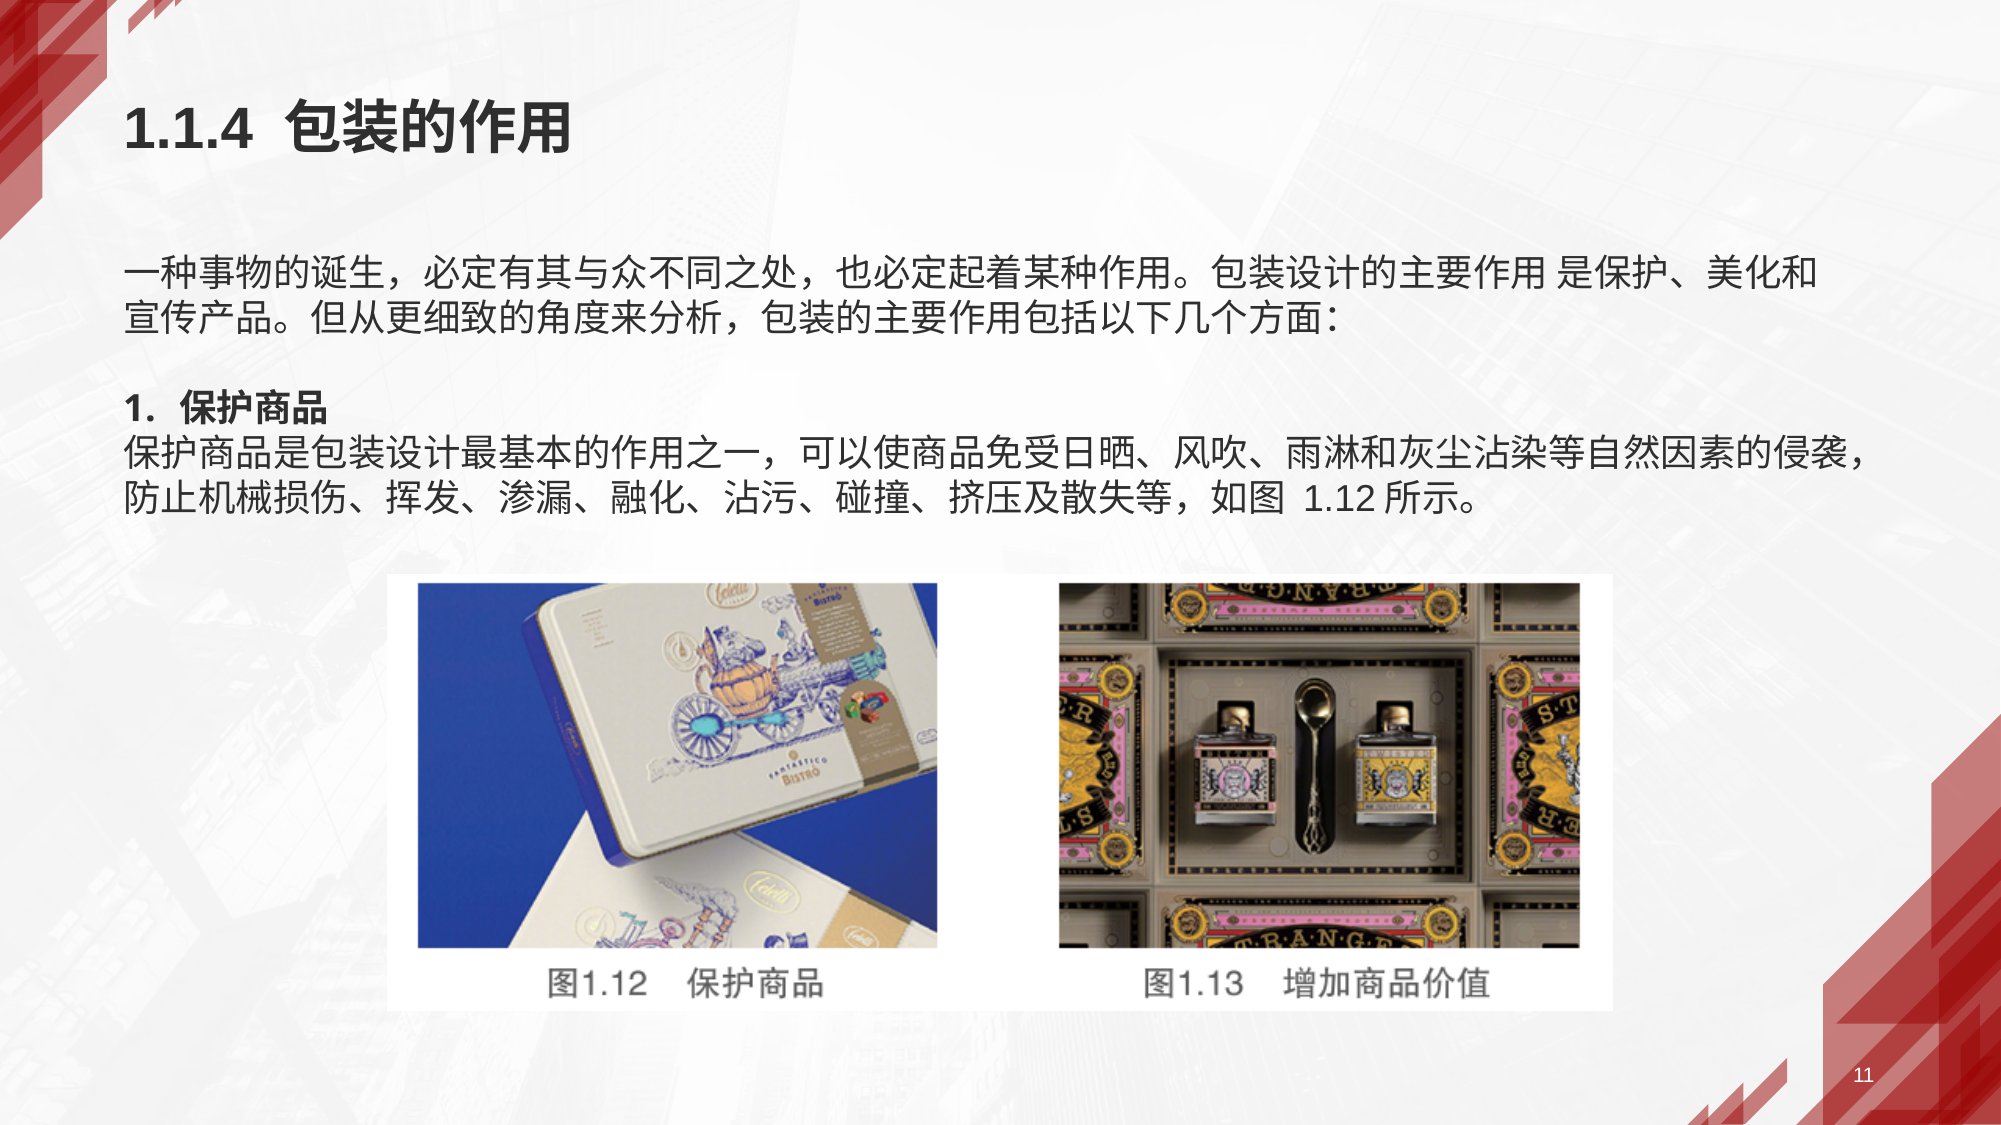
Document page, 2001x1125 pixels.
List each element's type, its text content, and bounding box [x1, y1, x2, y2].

text_box 一种事物的诞生，必定有其与众不同之处，也必定起着某种作用。包装设计的主要作用 是保护、美化和宣传产品。但从更细致的角度来分析，包装的主要作用包括以下几个方面： 保护商品 保护商品是包装设计最基本的作用之一，可以使商品免受日晒、风吹、雨淋和灰尘沾染等自然因素的侵袭，防止机械损伤、挥发、渗漏、融化、沾污、碰撞、挤压及散失等，如图 1.12所示。 [108, 241, 1867, 527]
title 1.1.4 包装的作用 [108, 81, 1890, 169]
picture [387, 574, 1613, 1011]
slide_number 11 [1452, 1056, 1890, 1092]
